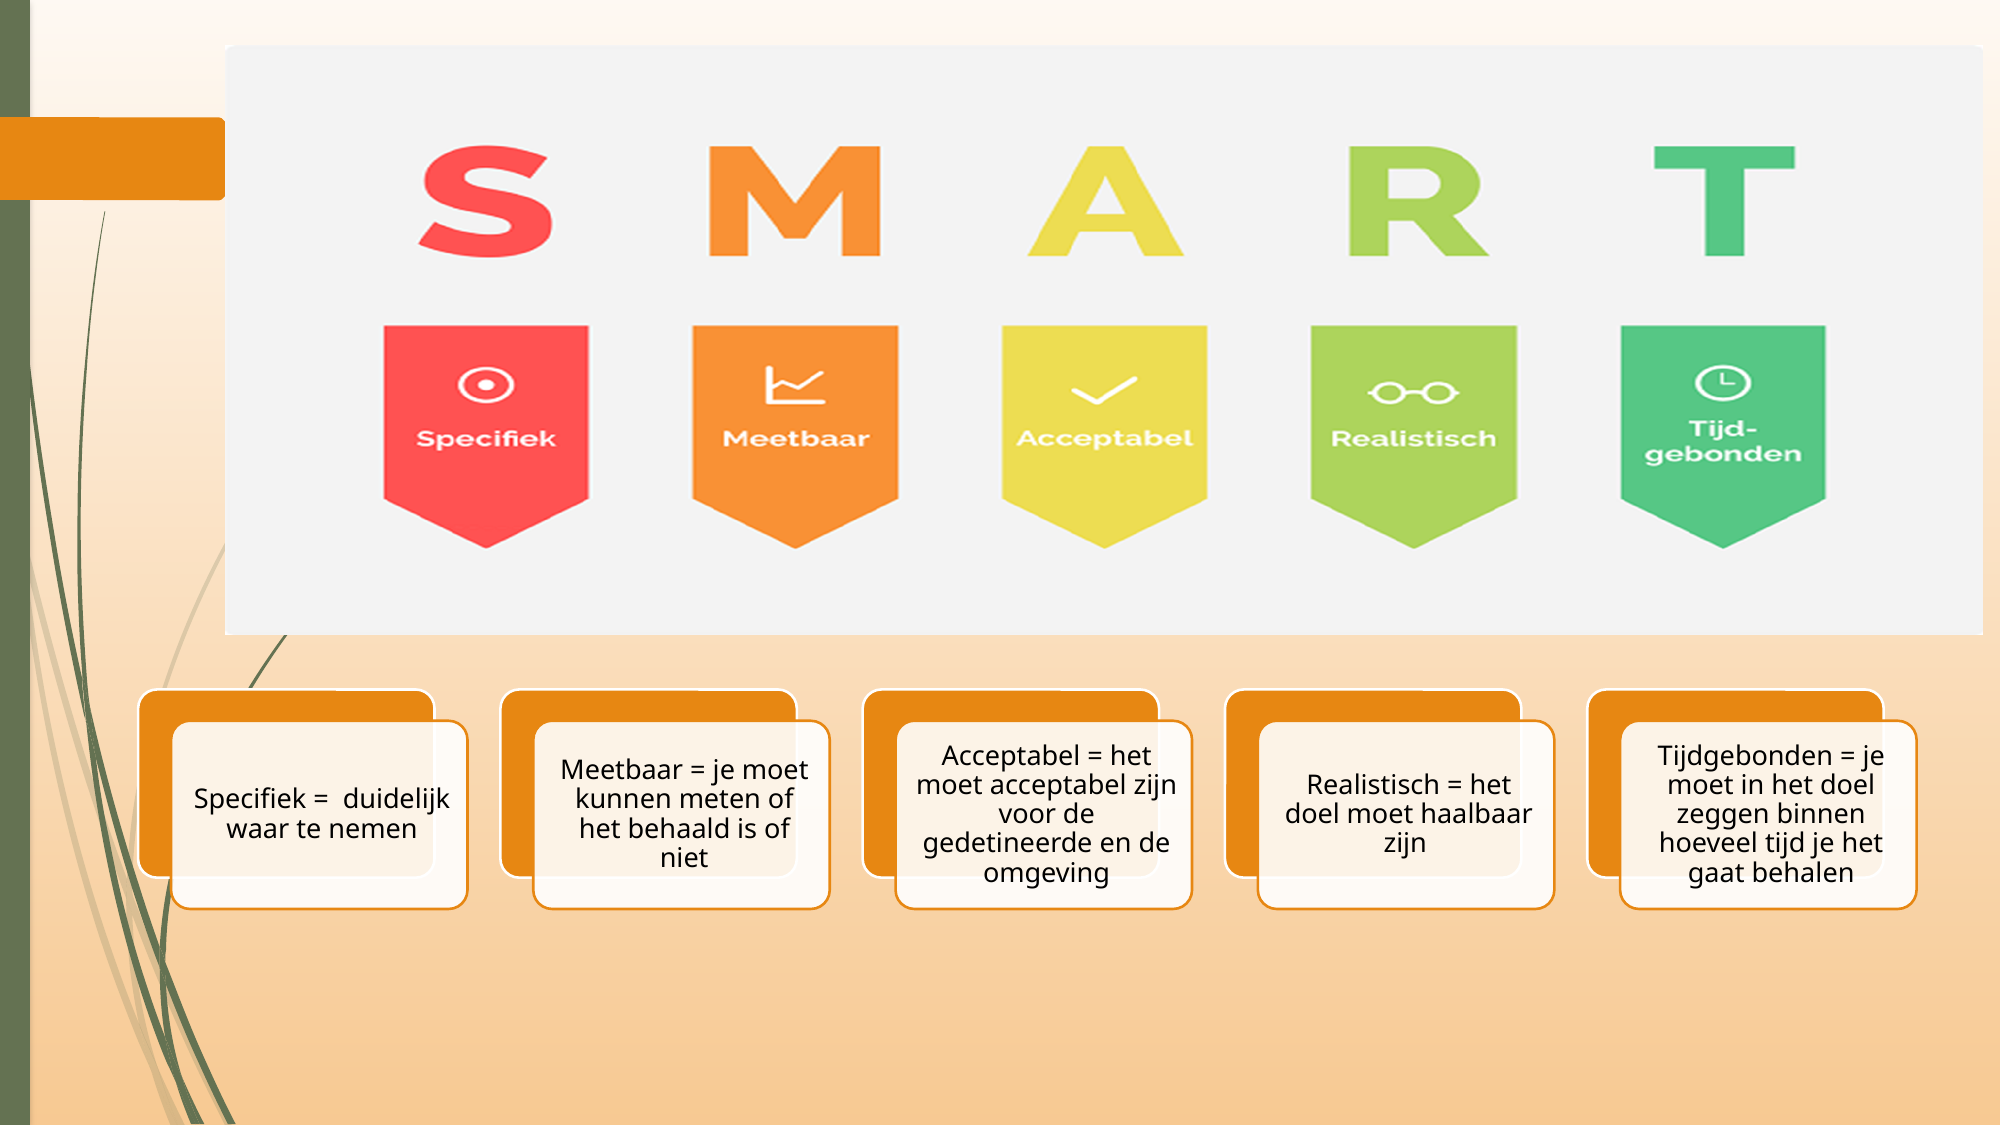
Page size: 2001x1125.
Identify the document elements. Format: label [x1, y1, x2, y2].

text_box [137, 518, 1918, 1080]
picture [225, 45, 1983, 636]
